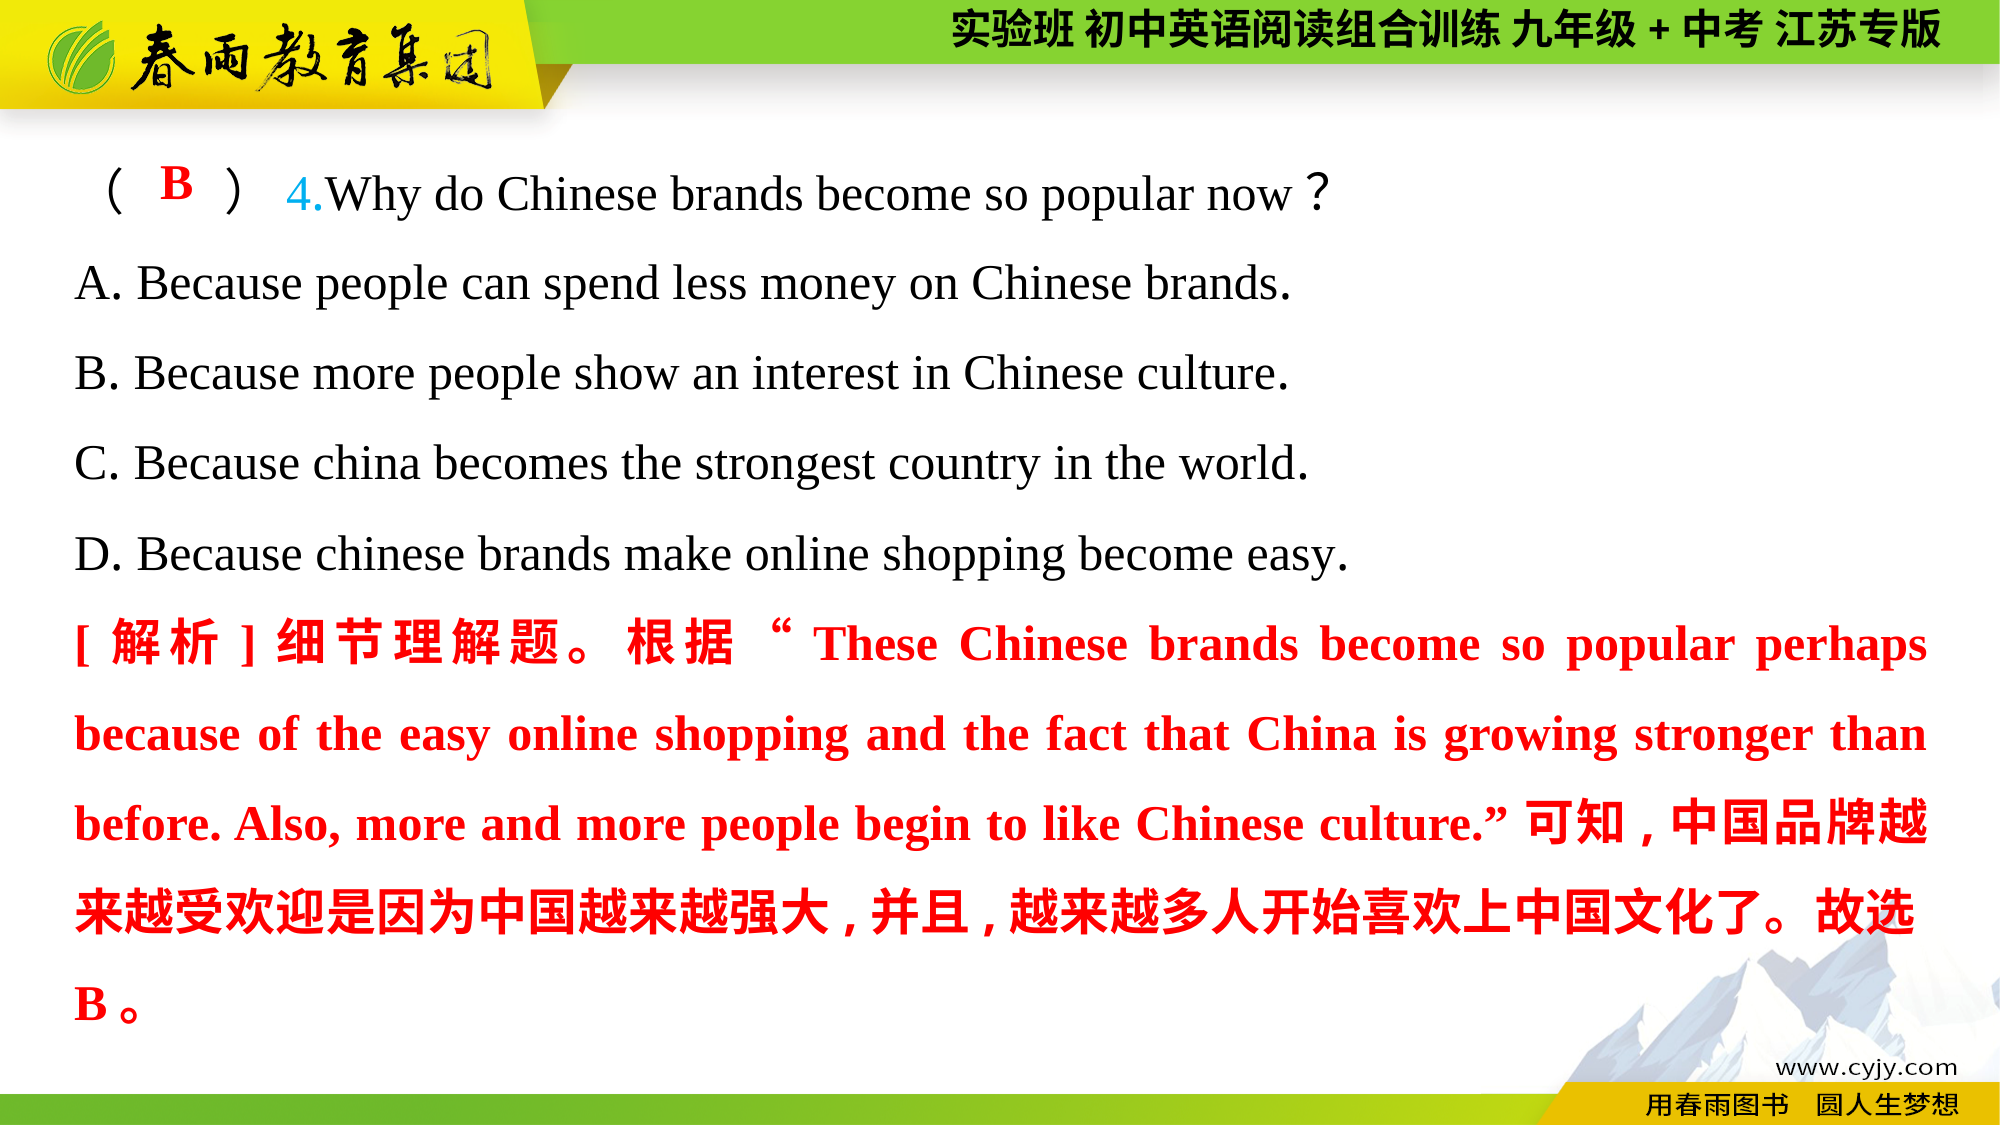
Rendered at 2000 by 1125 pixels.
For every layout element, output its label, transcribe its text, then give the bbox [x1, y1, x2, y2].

text_box [解析]细节理解题。根据“These Chinese brands become so popular perhaps because of the easy online shopping and the fact that China is growing stronger than before. Also, more and more people begin to like Chinese culture.”可知,中国品牌越来越受欢迎是因为中国越来越强大,并且,越来越多人开始喜欢上中国文化了。故选B。 [59, 573, 1944, 1039]
list （ ）4.Why do Chinese brands become so popular now？ A. Because people can spend less money on Chinese brands. B. Because more people show an interest in Chinese culture. C. Because china becomes the strongest country in the world. D. Because chinese brands make online shopping become easy. [59, 122, 1944, 573]
picture [0, 0, 2000, 1125]
text_box B [145, 141, 209, 217]
